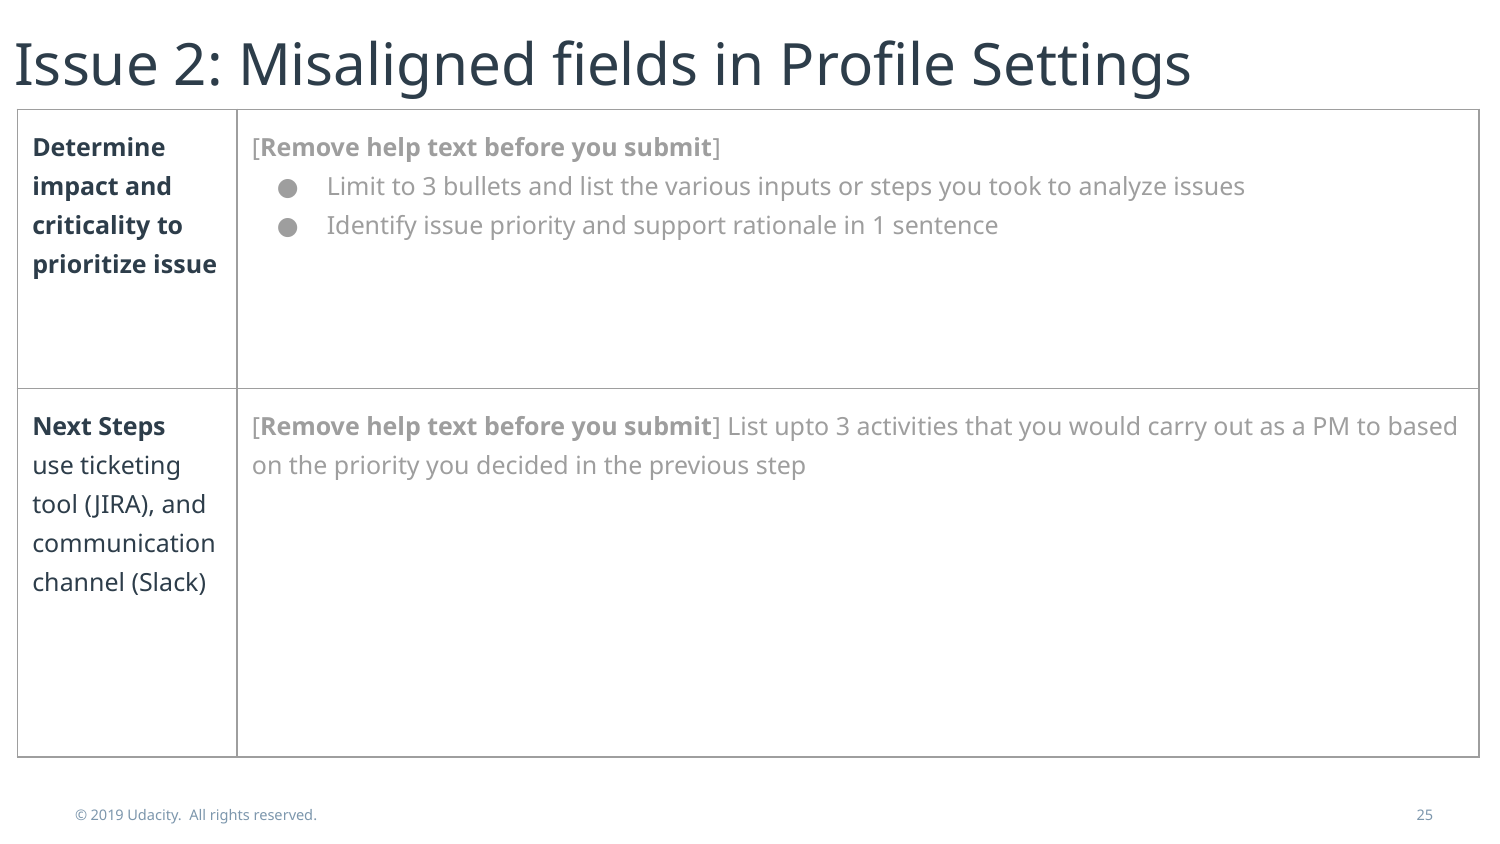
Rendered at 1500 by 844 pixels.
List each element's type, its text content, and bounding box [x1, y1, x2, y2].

list © 2019 Udacity. All rights reserved. [75, 806, 725, 826]
table_header [Remove help text before you submit] Limit to 3 bullets and list the various inputs or steps you took to analyze issues Identify issue priority and support rationale in 1 sentence [238, 110, 1478, 388]
table_header Determine impact and criticality to prioritize issue [18, 110, 236, 388]
table_cell [Remove help text before you submit] List upto 3 activities that you would carry out as a PM to based on the priority you decided in the previous step [238, 389, 1478, 756]
table_cell Next Steps use ticketing tool (JIRA), and communication channel (Slack) [18, 389, 236, 756]
slide_number ‹#› [1416, 806, 1434, 826]
text_box Issue 2: Misaligned fields in Profile Settings [0, 12, 1359, 96]
